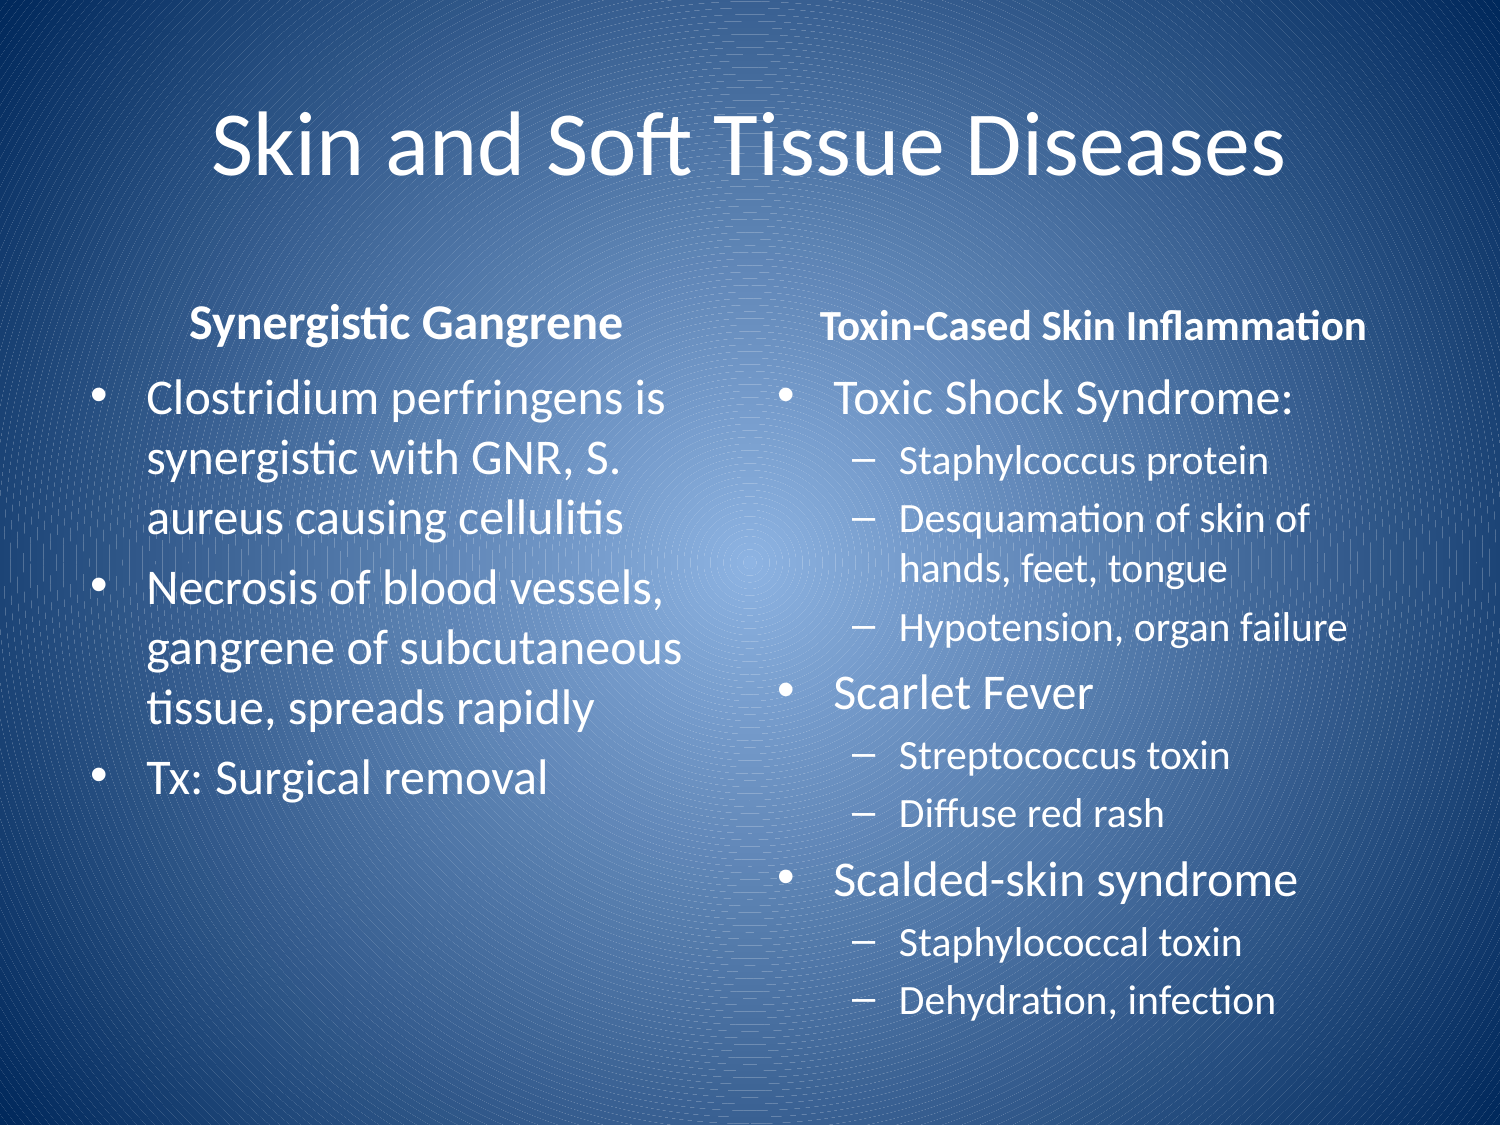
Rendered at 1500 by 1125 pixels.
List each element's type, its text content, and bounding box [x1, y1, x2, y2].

title Skin and Soft Tissue Diseases [75, 45, 1425, 233]
list Toxin-Cased Skin Inflammation [761, 251, 1425, 356]
list Toxic Shock Syndrome: Staphylcoccus protein Desquamation of skin of hands, feet, tongue Hypotension, organ failure Scarlet Fever Streptococcus toxin Diffuse red rash Scalded-skin syndrome Staphylococcal toxin Dehydration, infection [761, 356, 1425, 1005]
list Clostridium perfringens is synergistic with GNR, S. aureus causing cellulitis Necrosis of blood vessels, gangrene of subcutaneous tissue, spreads rapidly Tx: Surgical removal [75, 356, 738, 1005]
list Synergistic Gangrene [75, 251, 738, 356]
